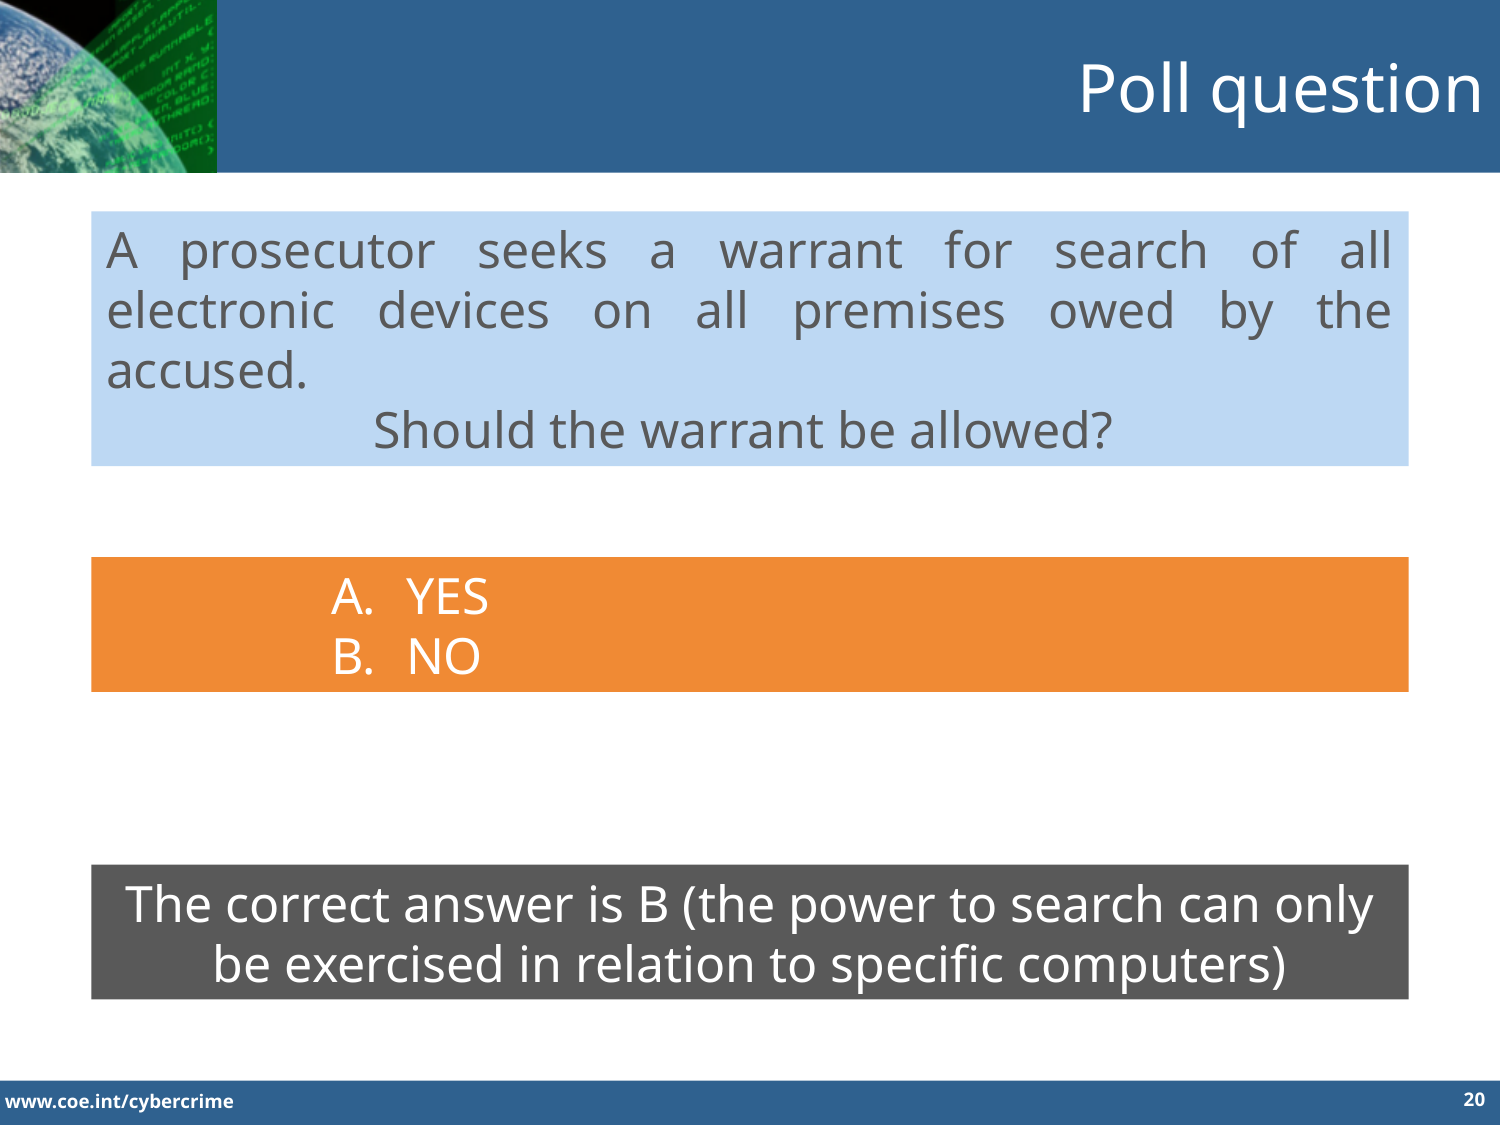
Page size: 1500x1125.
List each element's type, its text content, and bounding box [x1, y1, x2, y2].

text_box A prosecutor seeks a warrant for search of all electronic devices on all premises owed by the accused. Should the warrant be allowed? [91, 211, 1409, 467]
text_box The correct answer is B (the power to search can only be exercised in relation to specific computers) [91, 864, 1409, 1000]
text_box YES NO [91, 557, 1409, 692]
picture [0, 1, 217, 173]
text_box Poll question [329, 9, 1500, 162]
